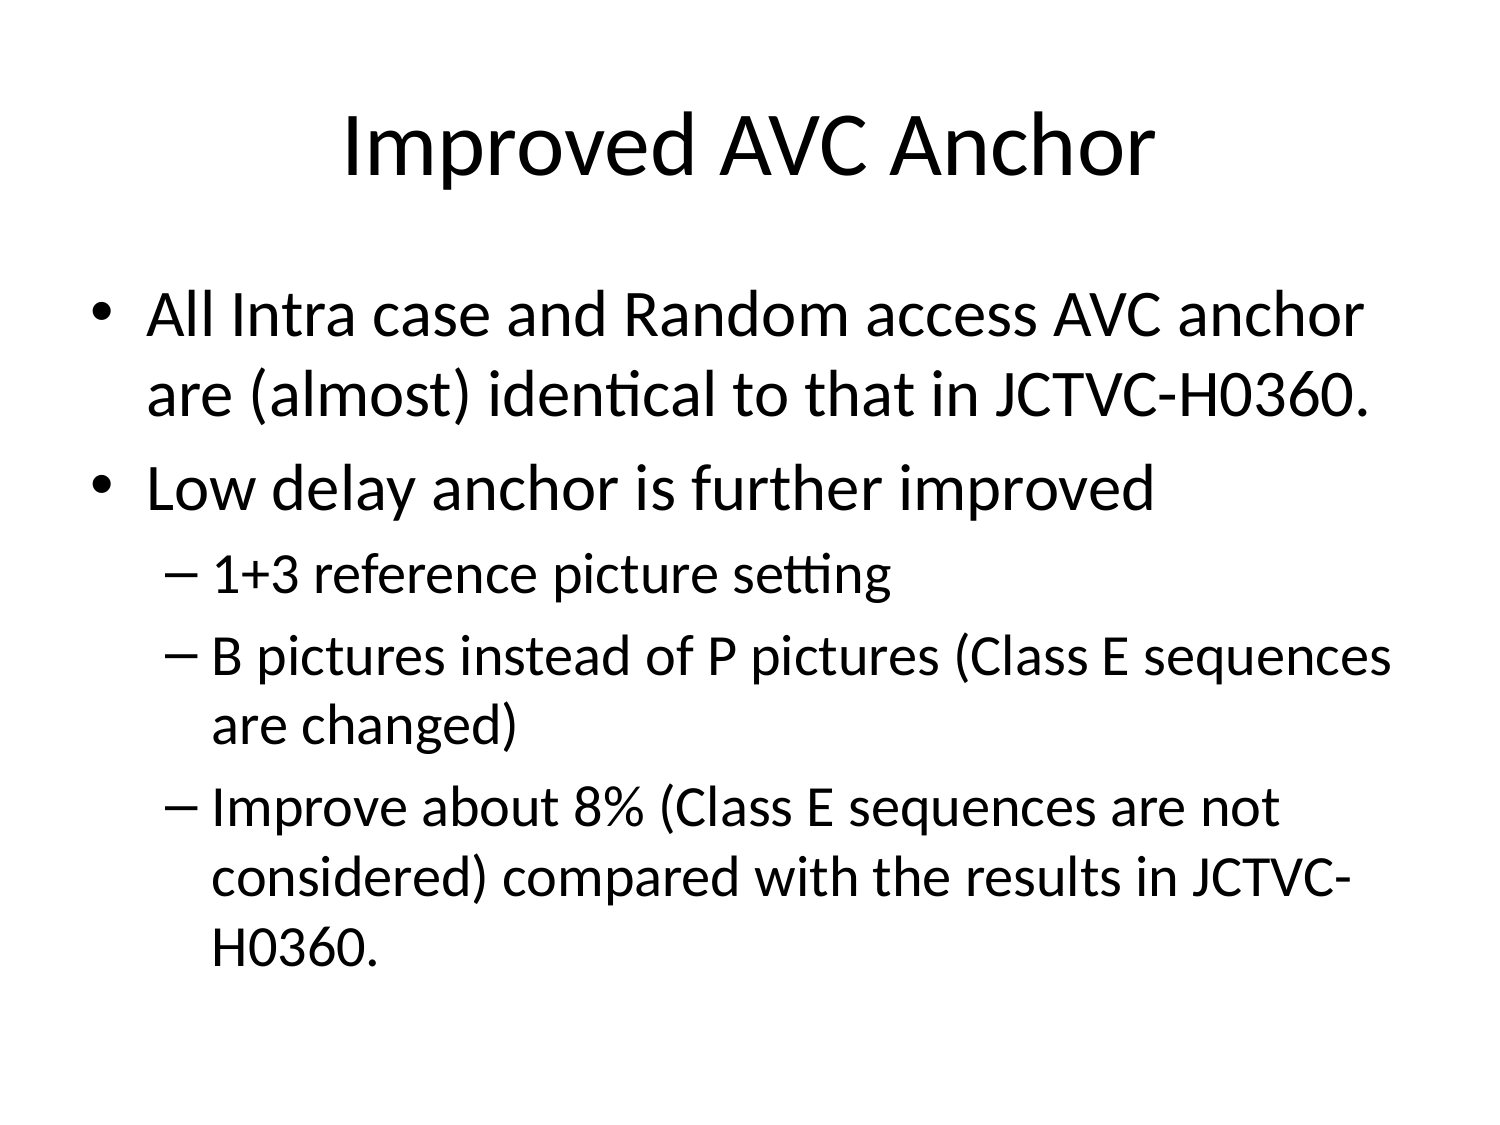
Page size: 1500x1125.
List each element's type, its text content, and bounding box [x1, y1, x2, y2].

title Improved AVC Anchor [75, 45, 1425, 233]
list All Intra case and Random access AVC anchor are (almost) identical to that in JCTVC-H0360. Low delay anchor is further improved 1+3 reference picture setting B pictures instead of P pictures (Class E sequences are changed) Improve about 8% (Class E sequences are not considered) compared with the results in JCTVC-H0360. [75, 262, 1425, 1005]
